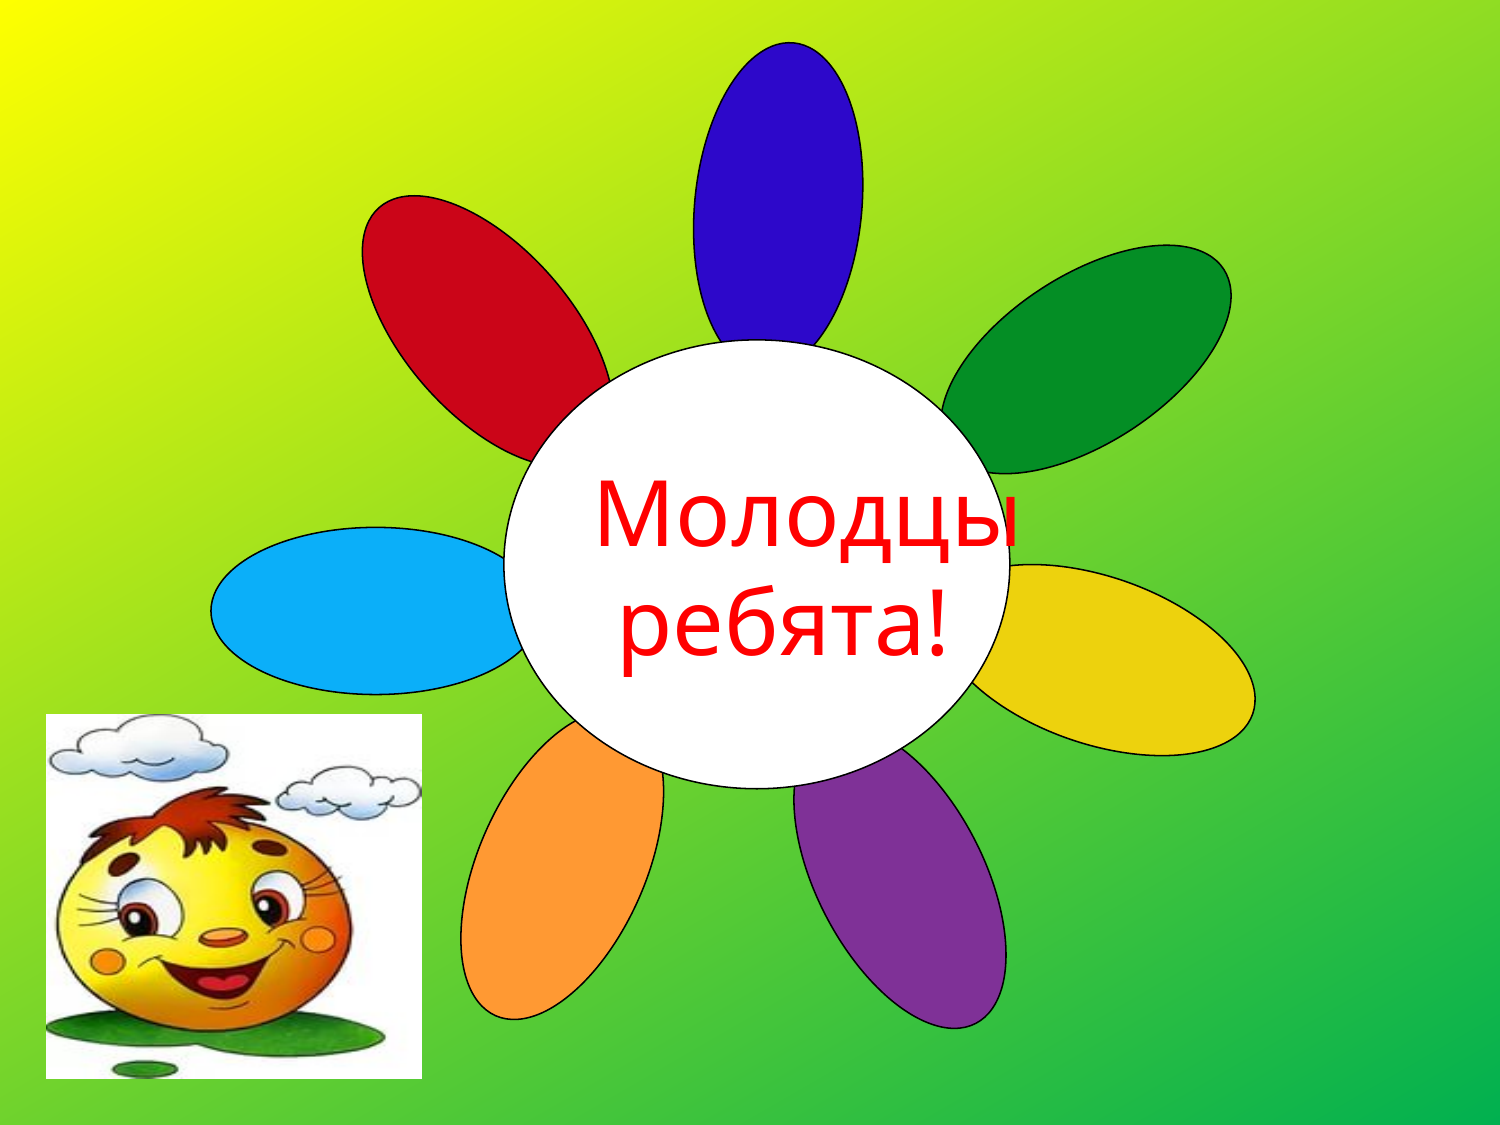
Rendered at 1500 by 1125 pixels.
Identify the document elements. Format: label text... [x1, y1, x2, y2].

text_box Молодцы ребята! [503, 339, 1010, 789]
text_box [693, 42, 863, 345]
text_box [362, 195, 610, 462]
text_box [972, 564, 1256, 756]
text_box [942, 245, 1232, 474]
picture [46, 714, 423, 1079]
text_box [460, 721, 664, 1020]
text_box [793, 749, 1007, 1029]
text_box [210, 527, 522, 695]
